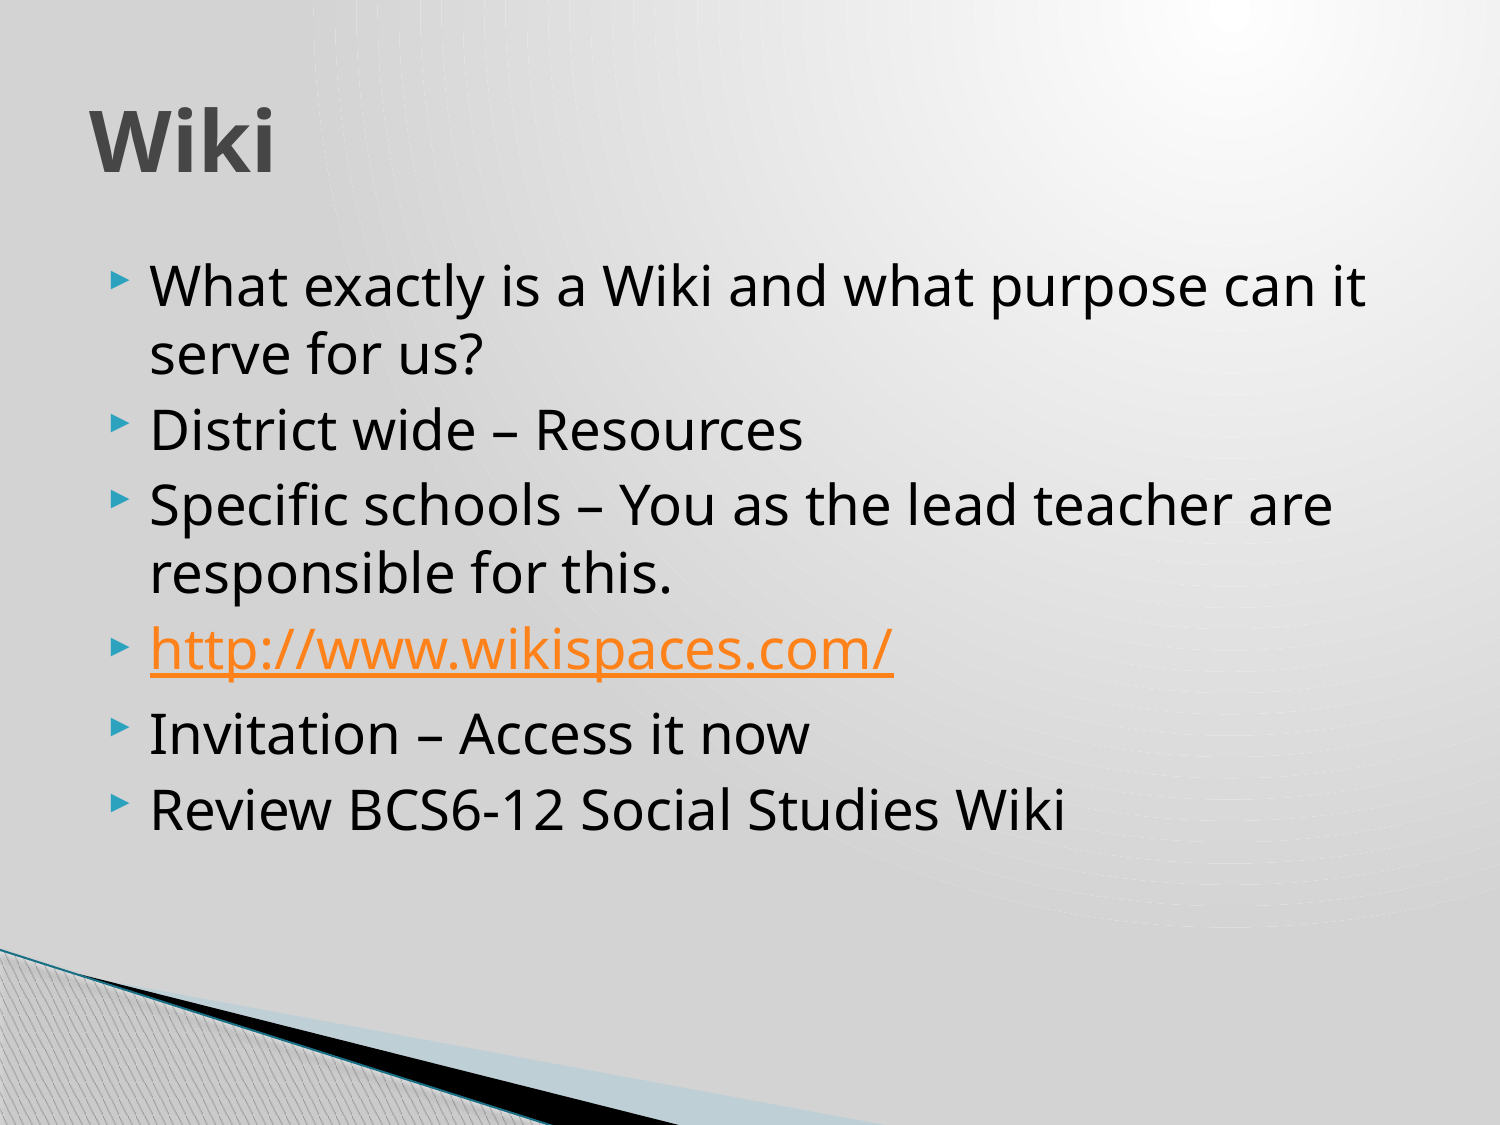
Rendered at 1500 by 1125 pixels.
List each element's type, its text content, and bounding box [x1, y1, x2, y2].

list What exactly is a Wiki and what purpose can it serve for us? District wide – Resources Specific schools – You as the lead teacher are responsible for this. http://www.wikispaces.com/ Invitation – Access it now Review BCS6-12 Social Studies Wiki [75, 243, 1425, 986]
title Wiki [75, 45, 1425, 233]
